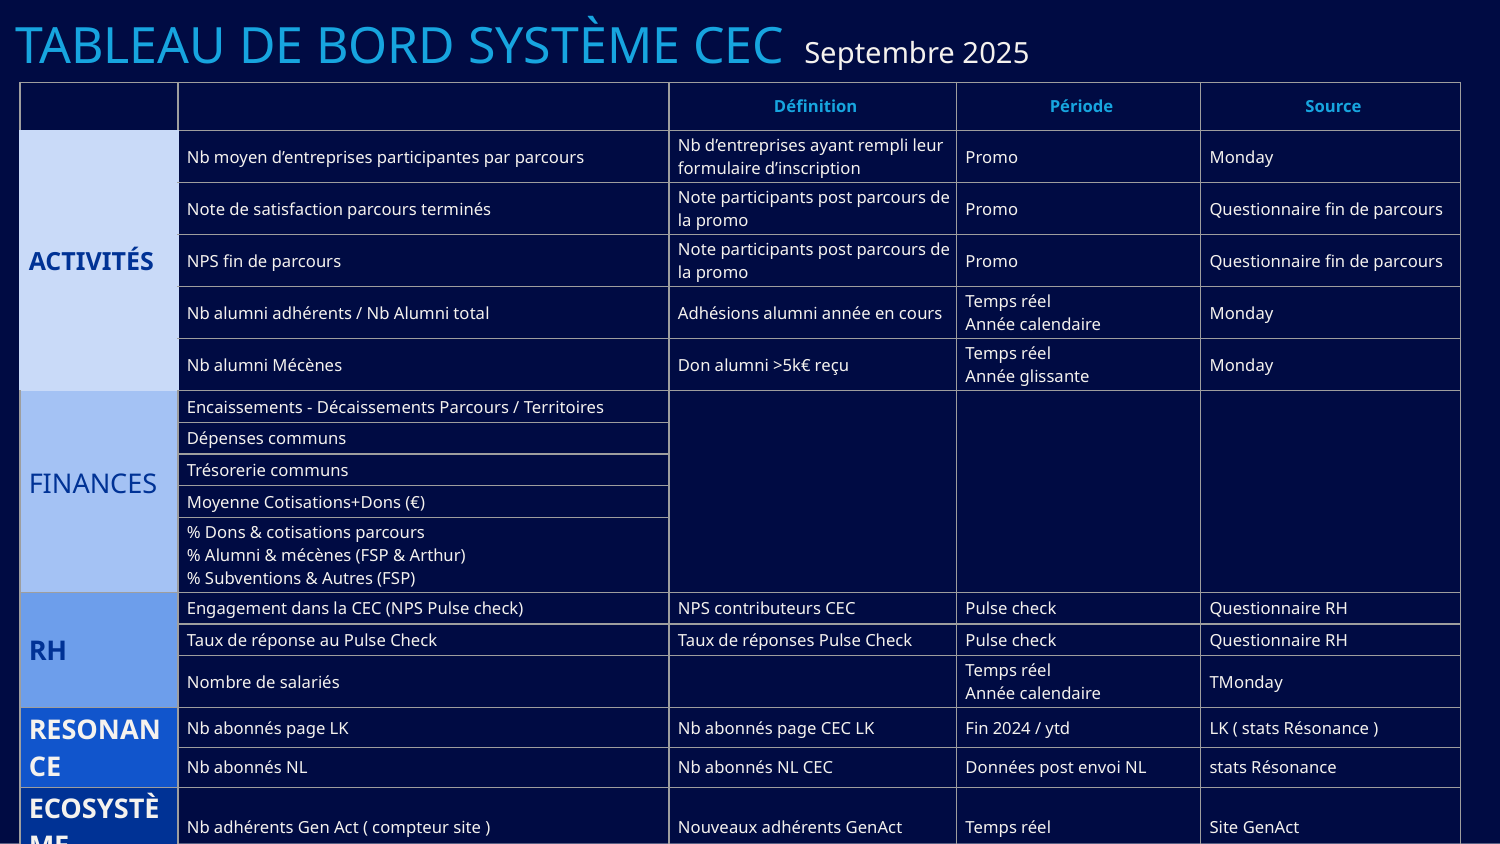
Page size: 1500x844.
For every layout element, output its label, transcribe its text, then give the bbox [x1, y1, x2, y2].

table_cell Monday [1201, 131, 1460, 182]
table_cell Nb adhérents Gen Act ( compteur site ) [179, 788, 668, 844]
table_cell Engagement dans la CEC (NPS Pulse check) [179, 593, 668, 623]
table_cell Pulse check [957, 625, 1200, 655]
table_cell Moyenne Cotisations+Dons (€) [179, 486, 668, 517]
table_header Source [1201, 83, 1460, 130]
table_cell Nb d’entreprises ayant rempli leur formulaire d’inscription [670, 131, 956, 182]
table_header [179, 83, 668, 130]
table_cell Taux de réponse au Pulse Check [179, 625, 668, 655]
table_header Définition [670, 83, 956, 130]
table_cell Promo [957, 235, 1200, 286]
table_cell Données post envoi NL [957, 748, 1200, 787]
table_cell Nb alumni adhérents / Nb Alumni total [179, 287, 668, 338]
table_header [21, 83, 177, 130]
table_cell Monday [1201, 339, 1460, 390]
table_cell Site GenAct [1201, 788, 1460, 844]
table_cell Trésorerie communs [179, 455, 668, 485]
table_cell Monday [1201, 287, 1460, 338]
table_cell Note participants post parcours de la promo [670, 235, 956, 286]
table_cell [957, 391, 1200, 592]
table_cell Pulse check [957, 593, 1200, 623]
table_cell RH [21, 593, 177, 707]
table_cell Promo [957, 183, 1200, 234]
table_cell Nombre de salariés [179, 656, 668, 707]
table_cell NPS contributeurs CEC [670, 593, 956, 623]
table_cell Temps réel Année calendaire [957, 287, 1200, 338]
table_cell NPS fin de parcours [179, 235, 668, 286]
table_cell Nb abonnés NL CEC [670, 748, 956, 787]
table_cell TMonday [1201, 656, 1460, 707]
table_cell Encaissements - Décaissements Parcours / Territoires [179, 391, 668, 422]
table_cell Dépenses communs [179, 423, 668, 453]
table_cell [1201, 391, 1460, 592]
table_cell Temps réel [957, 788, 1200, 844]
table_cell Note participants post parcours de la promo [670, 183, 956, 234]
text_box TABLEAU DE BORD SYSTÈME CEC Septembre 2025 [0, 4, 1500, 83]
table_cell stats Résonance [1201, 748, 1460, 787]
table_cell Nb alumni Mécènes [179, 339, 668, 390]
table_cell FINANCES [21, 391, 177, 592]
table_cell % Dons & cotisations parcours % Alumni & mécènes (FSP & Arthur) % Subventions & Autres (FSP) [179, 518, 668, 592]
table_cell Questionnaire RH [1201, 593, 1460, 623]
table_cell Temps réel Année glissante [957, 339, 1200, 390]
table_cell Questionnaire fin de parcours [1201, 183, 1460, 234]
table_cell Fin 2024 / ytd [957, 708, 1200, 747]
table_cell Nb abonnés page LK [179, 708, 668, 747]
table_cell RESONANCE [21, 708, 177, 787]
table_cell Nouveaux adhérents GenAct [670, 788, 956, 844]
table_cell ACTIVITÉS [21, 131, 177, 390]
table_cell Taux de réponses Pulse Check [670, 625, 956, 655]
table_cell [670, 656, 956, 707]
table_cell Questionnaire RH [1201, 625, 1460, 655]
table_header Période [957, 83, 1200, 130]
table_cell Nb abonnés NL [179, 748, 668, 787]
table_cell Nb moyen d’entreprises participantes par parcours [179, 131, 668, 182]
table_cell ECOSYSTÈME [21, 788, 177, 844]
table_cell Adhésions alumni année en cours [670, 287, 956, 338]
table_cell LK ( stats Résonance ) [1201, 708, 1460, 747]
table_cell [670, 391, 956, 592]
table_cell Note de satisfaction parcours terminés [179, 183, 668, 234]
table_cell Don alumni >5k€ reçu [670, 339, 956, 390]
table_cell Questionnaire fin de parcours [1201, 235, 1460, 286]
table_cell Promo [957, 131, 1200, 182]
table_cell Temps réel Année calendaire [957, 656, 1200, 707]
table_cell Nb abonnés page CEC LK [670, 708, 956, 747]
